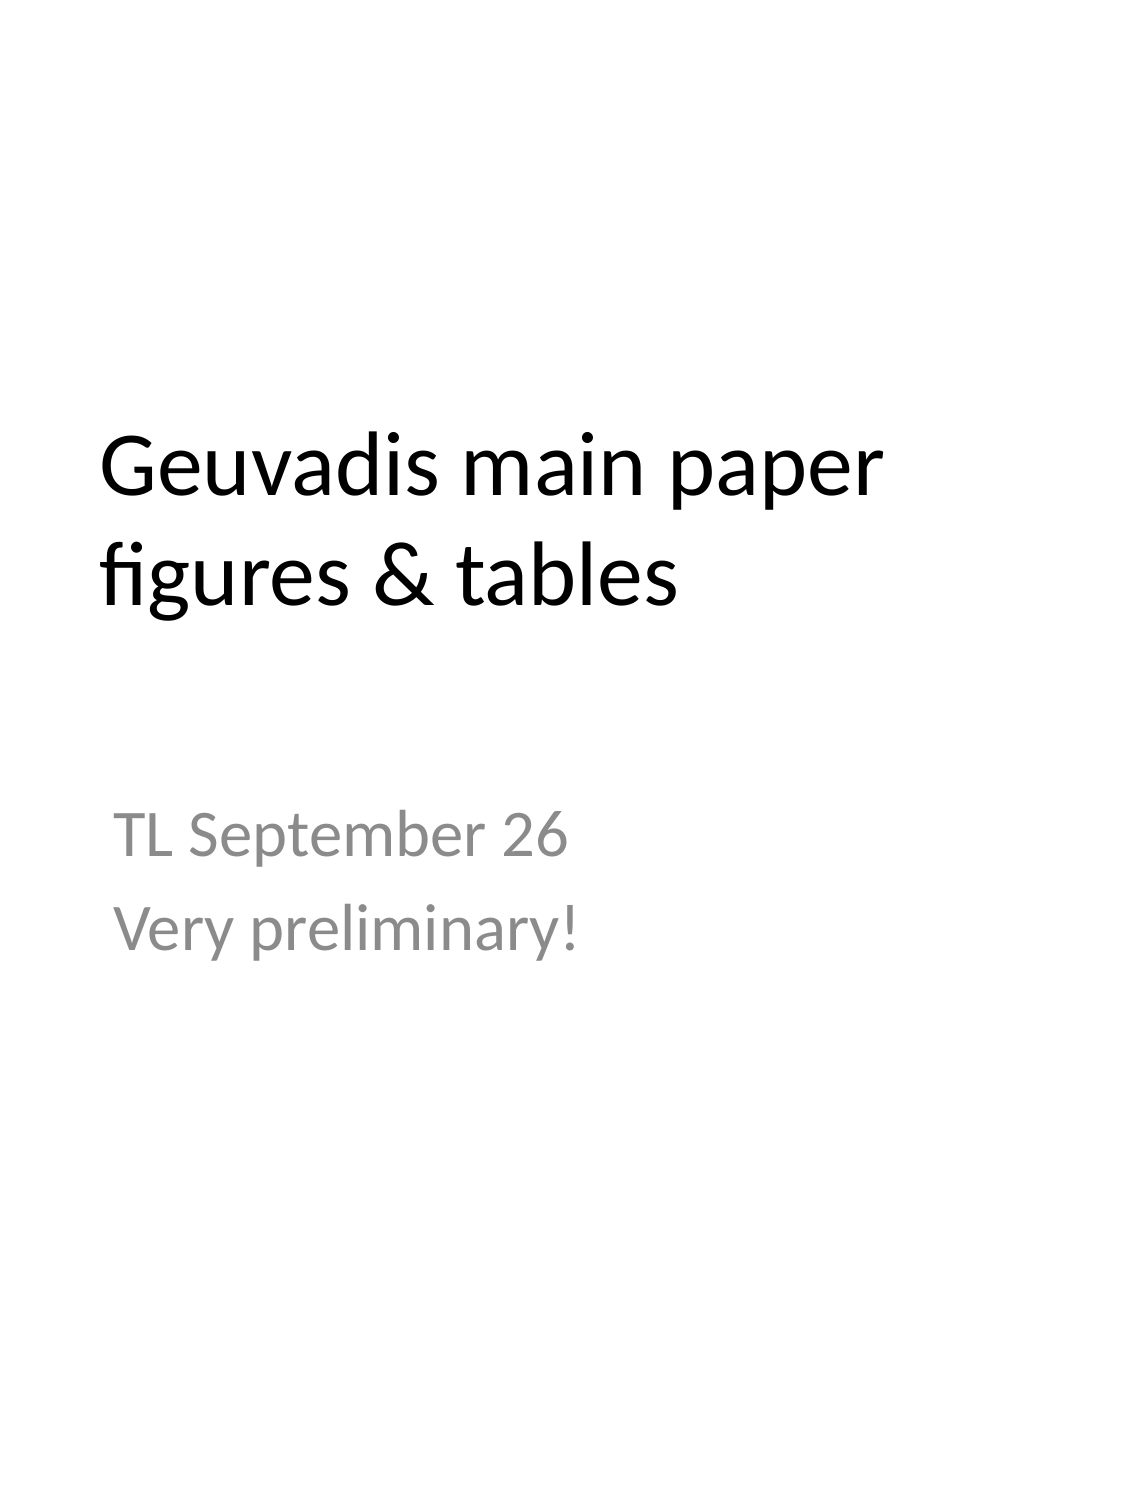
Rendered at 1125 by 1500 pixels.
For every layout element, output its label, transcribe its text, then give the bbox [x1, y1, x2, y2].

title Geuvadis main paper figures & tables [84, 353, 1041, 675]
subtitle TL September 26 Very preliminary! [98, 782, 886, 1166]
